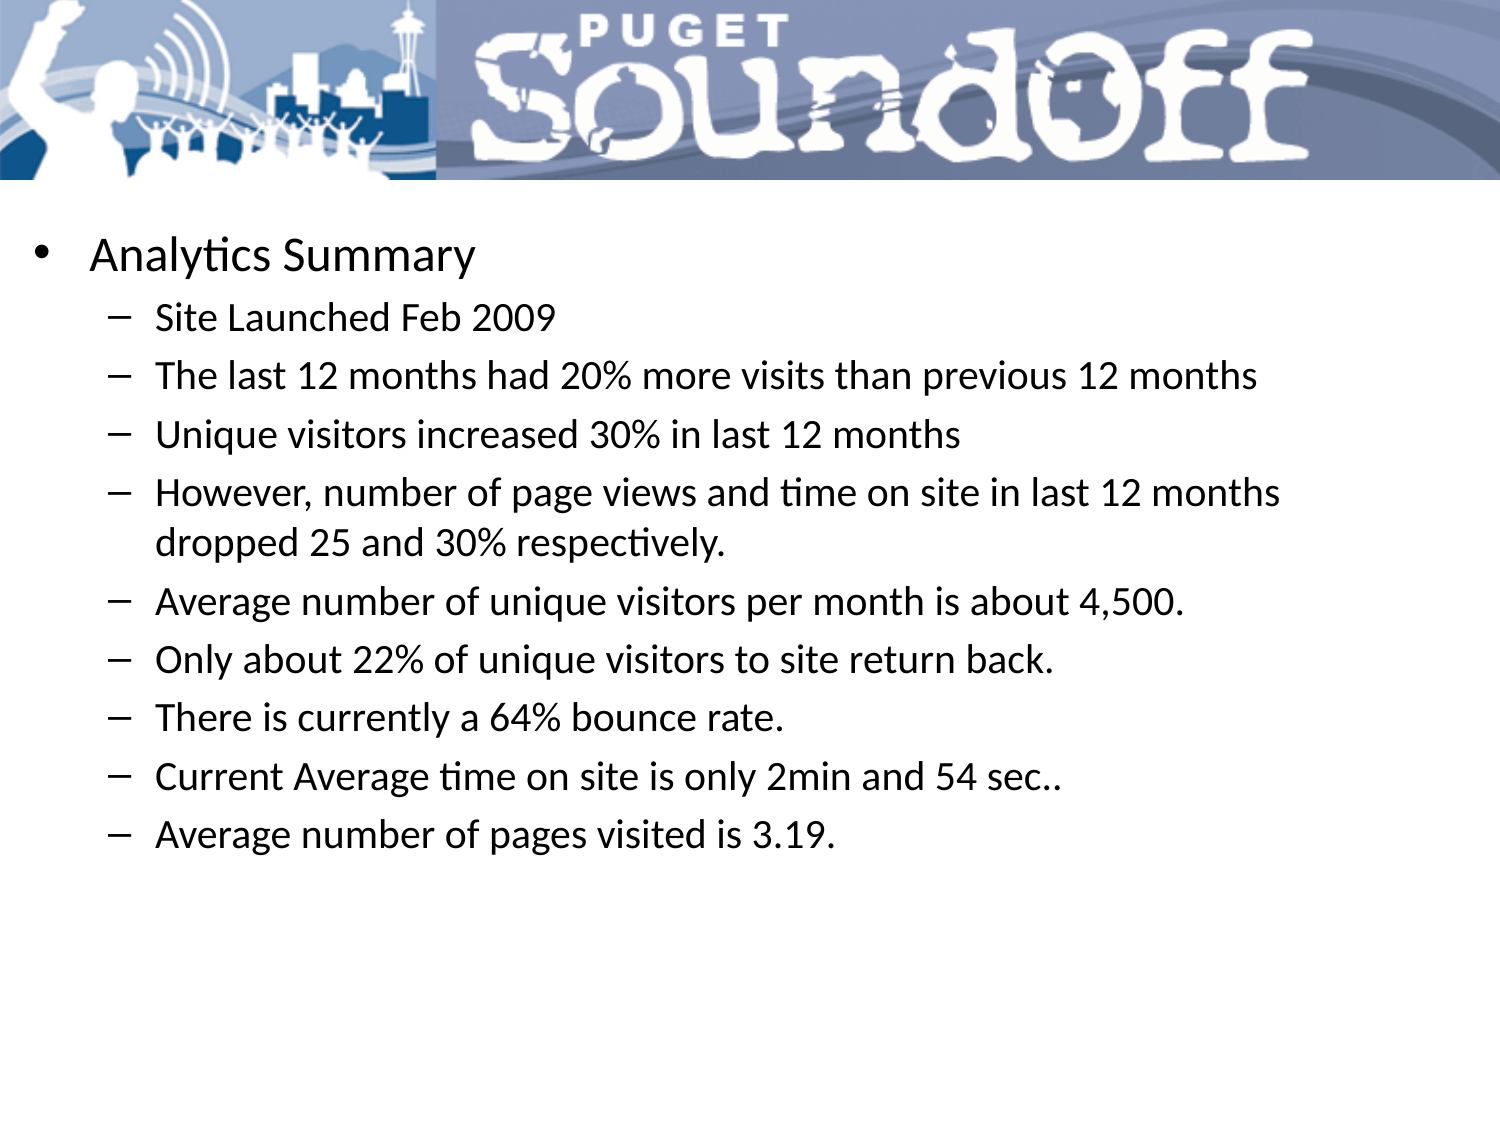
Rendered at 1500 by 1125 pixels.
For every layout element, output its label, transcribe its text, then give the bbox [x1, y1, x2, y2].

list Analytics Summary Site Launched Feb 2009 The last 12 months had 20% more visits than previous 12 months Unique visitors increased 30% in last 12 months However, number of page views and time on site in last 12 months dropped 25 and 30% respectively. Average number of unique visitors per month is about 4,500. Only about 22% of unique visitors to site return back. There is currently a 64% bounce rate. Current Average time on site is only 2min and 54 sec.. Average number of pages visited is 3.19. [18, 213, 1425, 1005]
picture [0, 0, 1500, 180]
